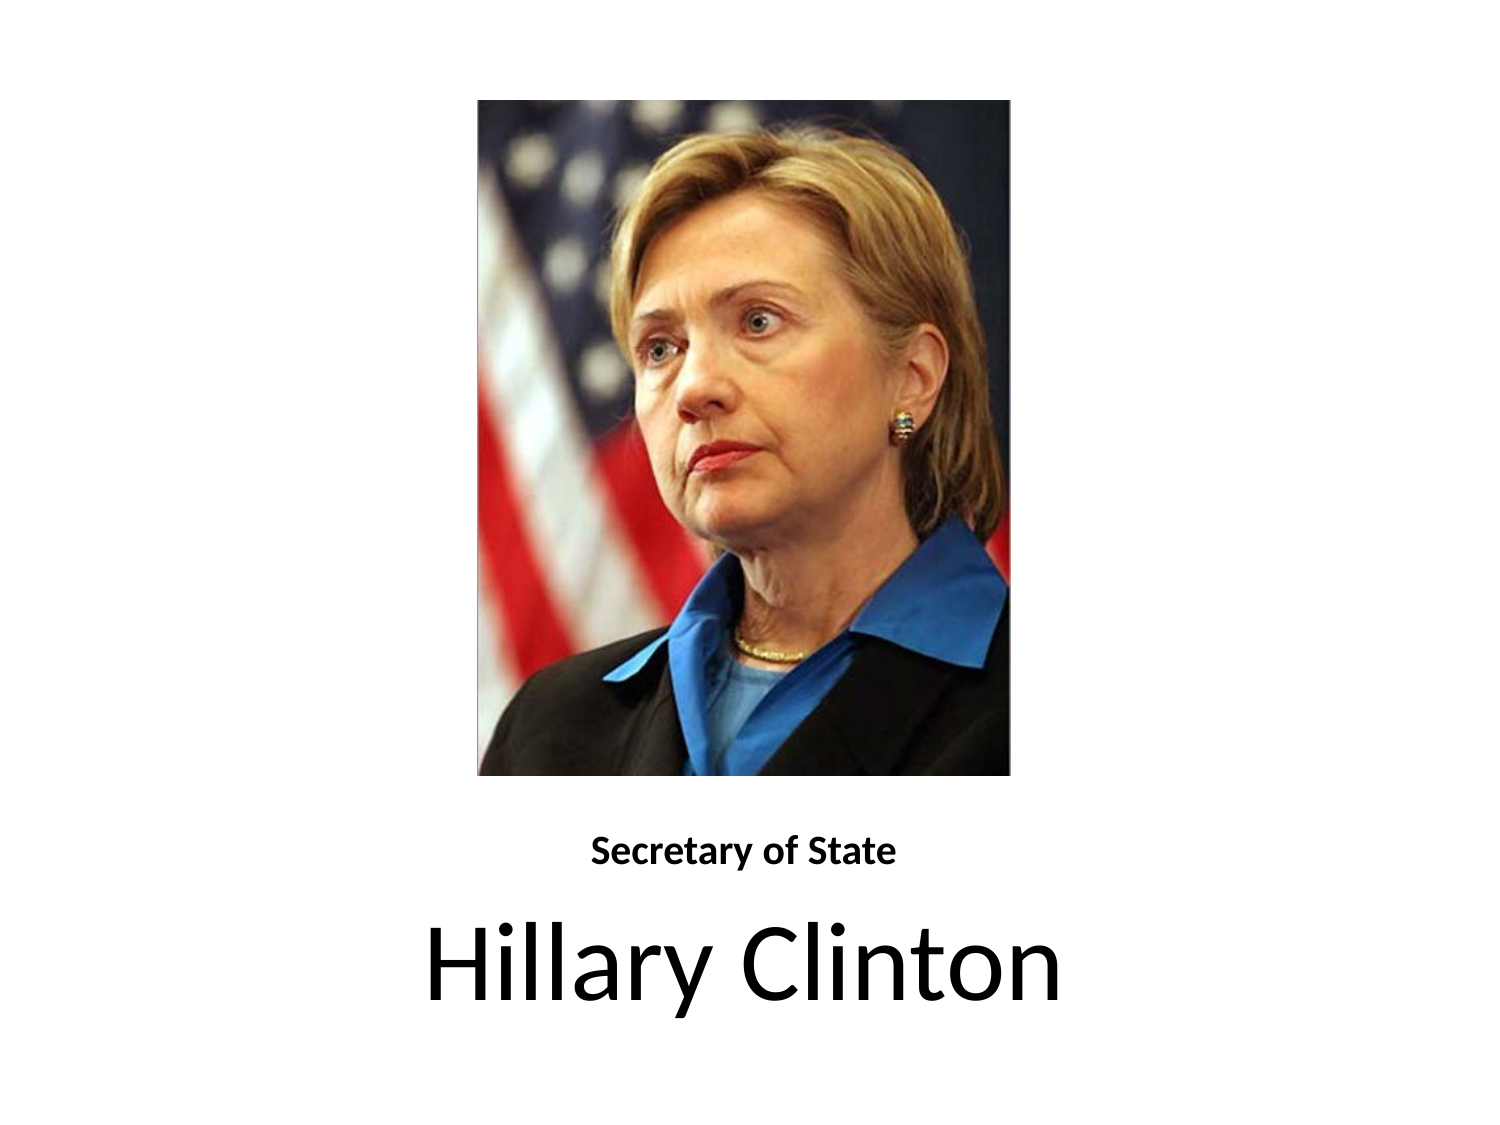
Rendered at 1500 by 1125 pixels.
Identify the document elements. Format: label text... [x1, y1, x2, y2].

title Secretary of State [294, 787, 1194, 880]
picture [477, 100, 1011, 776]
list Hillary Clinton [294, 880, 1194, 1013]
